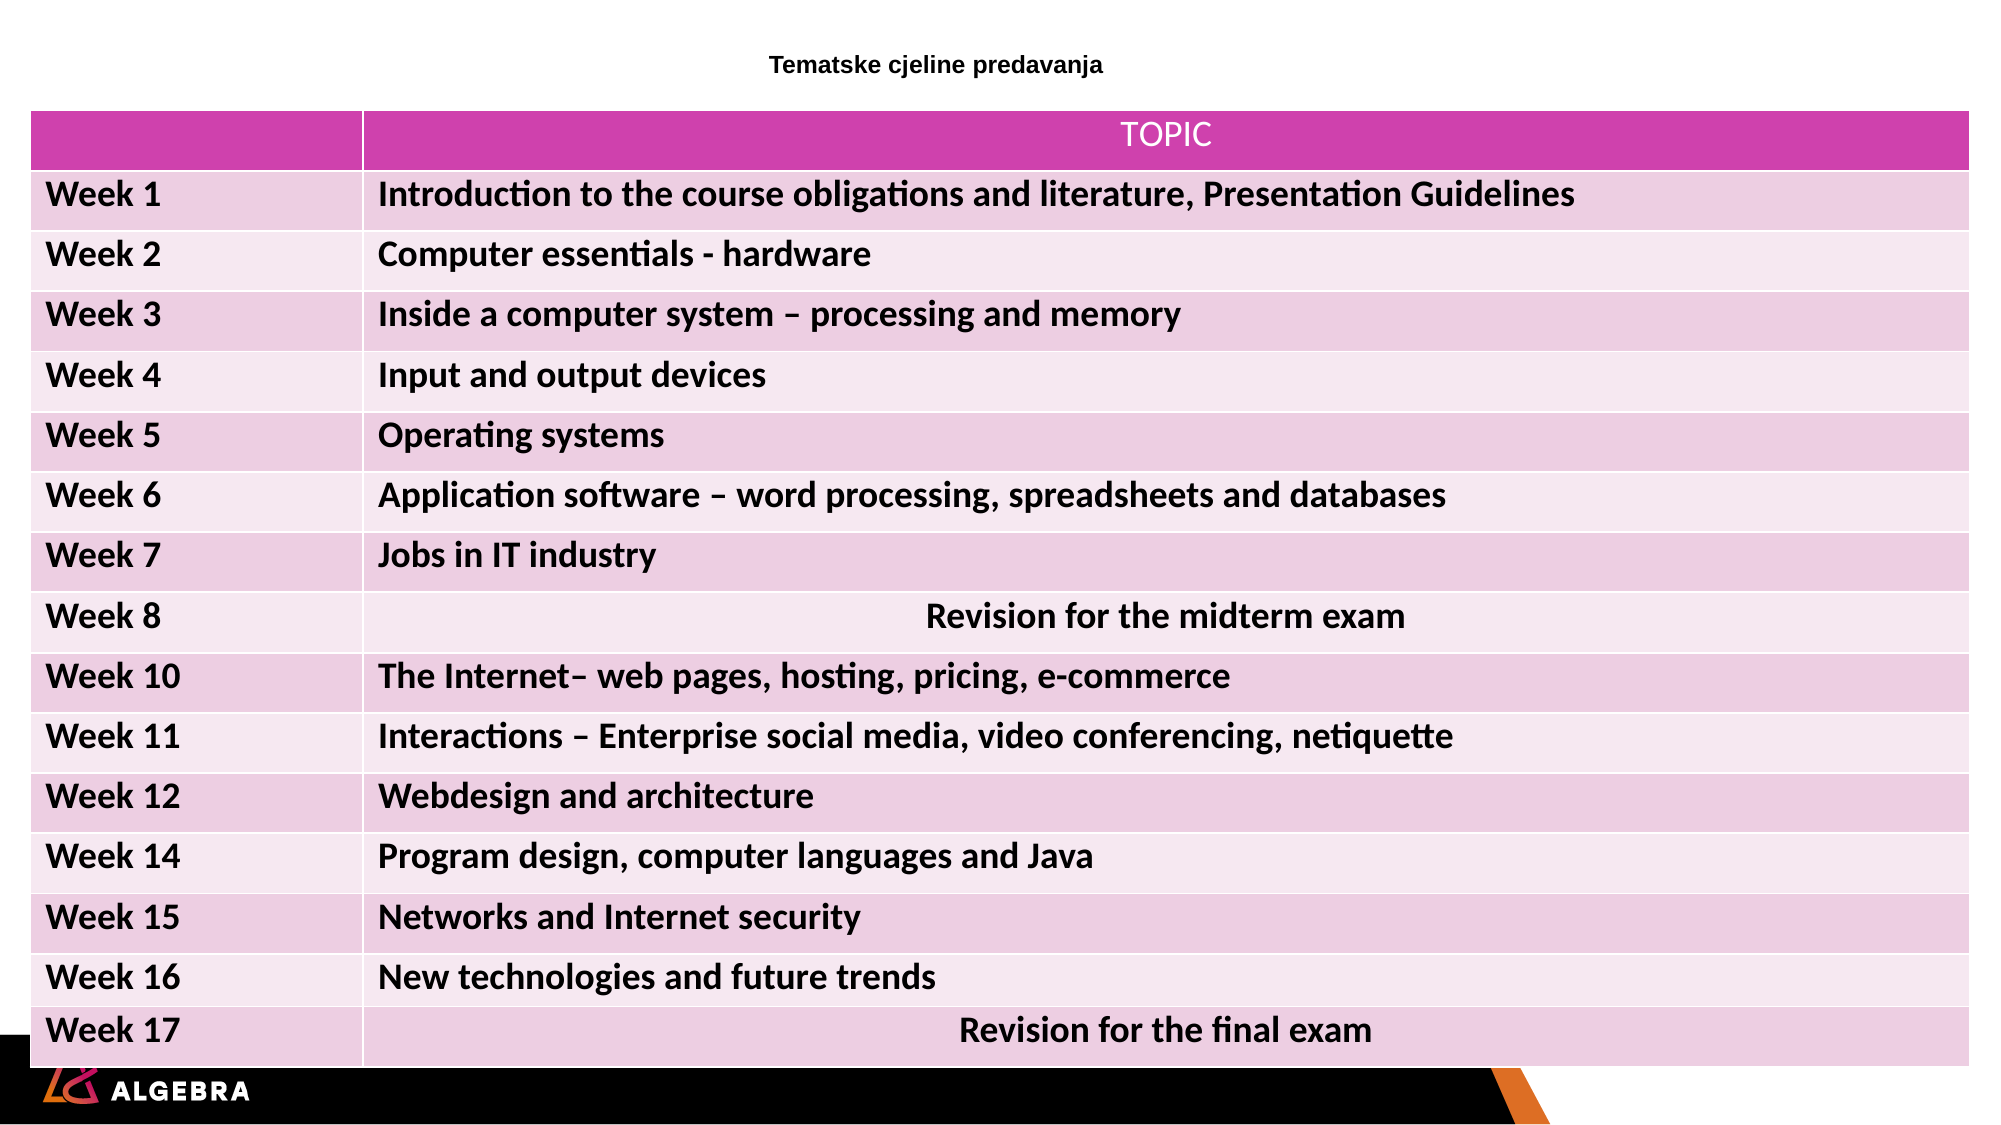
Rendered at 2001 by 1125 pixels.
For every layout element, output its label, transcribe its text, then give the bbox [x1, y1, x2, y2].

table_cell The Internet– web pages, hosting, pricing, e-commerce [364, 654, 1969, 712]
table_cell Week 5 [31, 413, 362, 471]
table_cell Week 10 [31, 654, 362, 712]
table_cell Webdesign and architecture [364, 774, 1969, 832]
table_cell Week 1 [31, 172, 362, 230]
table_cell Computer essentials - hardware [364, 232, 1969, 290]
table_cell Networks and Internet security [364, 894, 1969, 953]
table_cell Revision for the final exam [364, 1007, 1969, 1066]
table_cell Input and output devices [364, 352, 1969, 411]
table_cell Week 2 [31, 232, 362, 290]
table_cell Program design, computer languages and Java [364, 834, 1969, 893]
table_cell Week 4 [31, 352, 362, 411]
table_cell Week 11 [31, 714, 362, 772]
table_cell Week 8 [31, 593, 362, 652]
table_cell Week 17 [31, 1007, 362, 1066]
table_cell Application software – word processing, spreadsheets and databases [364, 473, 1969, 531]
table_cell Operating systems [364, 413, 1969, 471]
picture [0, 1034, 1733, 1125]
table_header [31, 111, 362, 170]
table_cell Week 12 [31, 774, 362, 832]
table_cell Interactions – Enterprise social media, video conferencing, netiquette [364, 714, 1969, 772]
table_cell Week 16 [31, 955, 362, 1006]
table_cell Inside a computer system – processing and memory [364, 292, 1969, 351]
table_cell Week 14 [31, 834, 362, 893]
table_cell Week 7 [31, 533, 362, 591]
table_cell Jobs in IT industry [364, 533, 1969, 591]
table_header TOPIC [364, 111, 1969, 170]
table_cell Revision for the midterm exam [364, 593, 1969, 652]
table_cell New technologies and future trends [364, 955, 1969, 1006]
table_cell Introduction to the course obligations and literature, Presentation Guidelines [364, 172, 1969, 230]
title Tematske cjeline predavanja [204, 46, 1661, 86]
table_cell Week 3 [31, 292, 362, 351]
table_cell Week 15 [31, 894, 362, 953]
table_cell Week 6 [31, 473, 362, 531]
